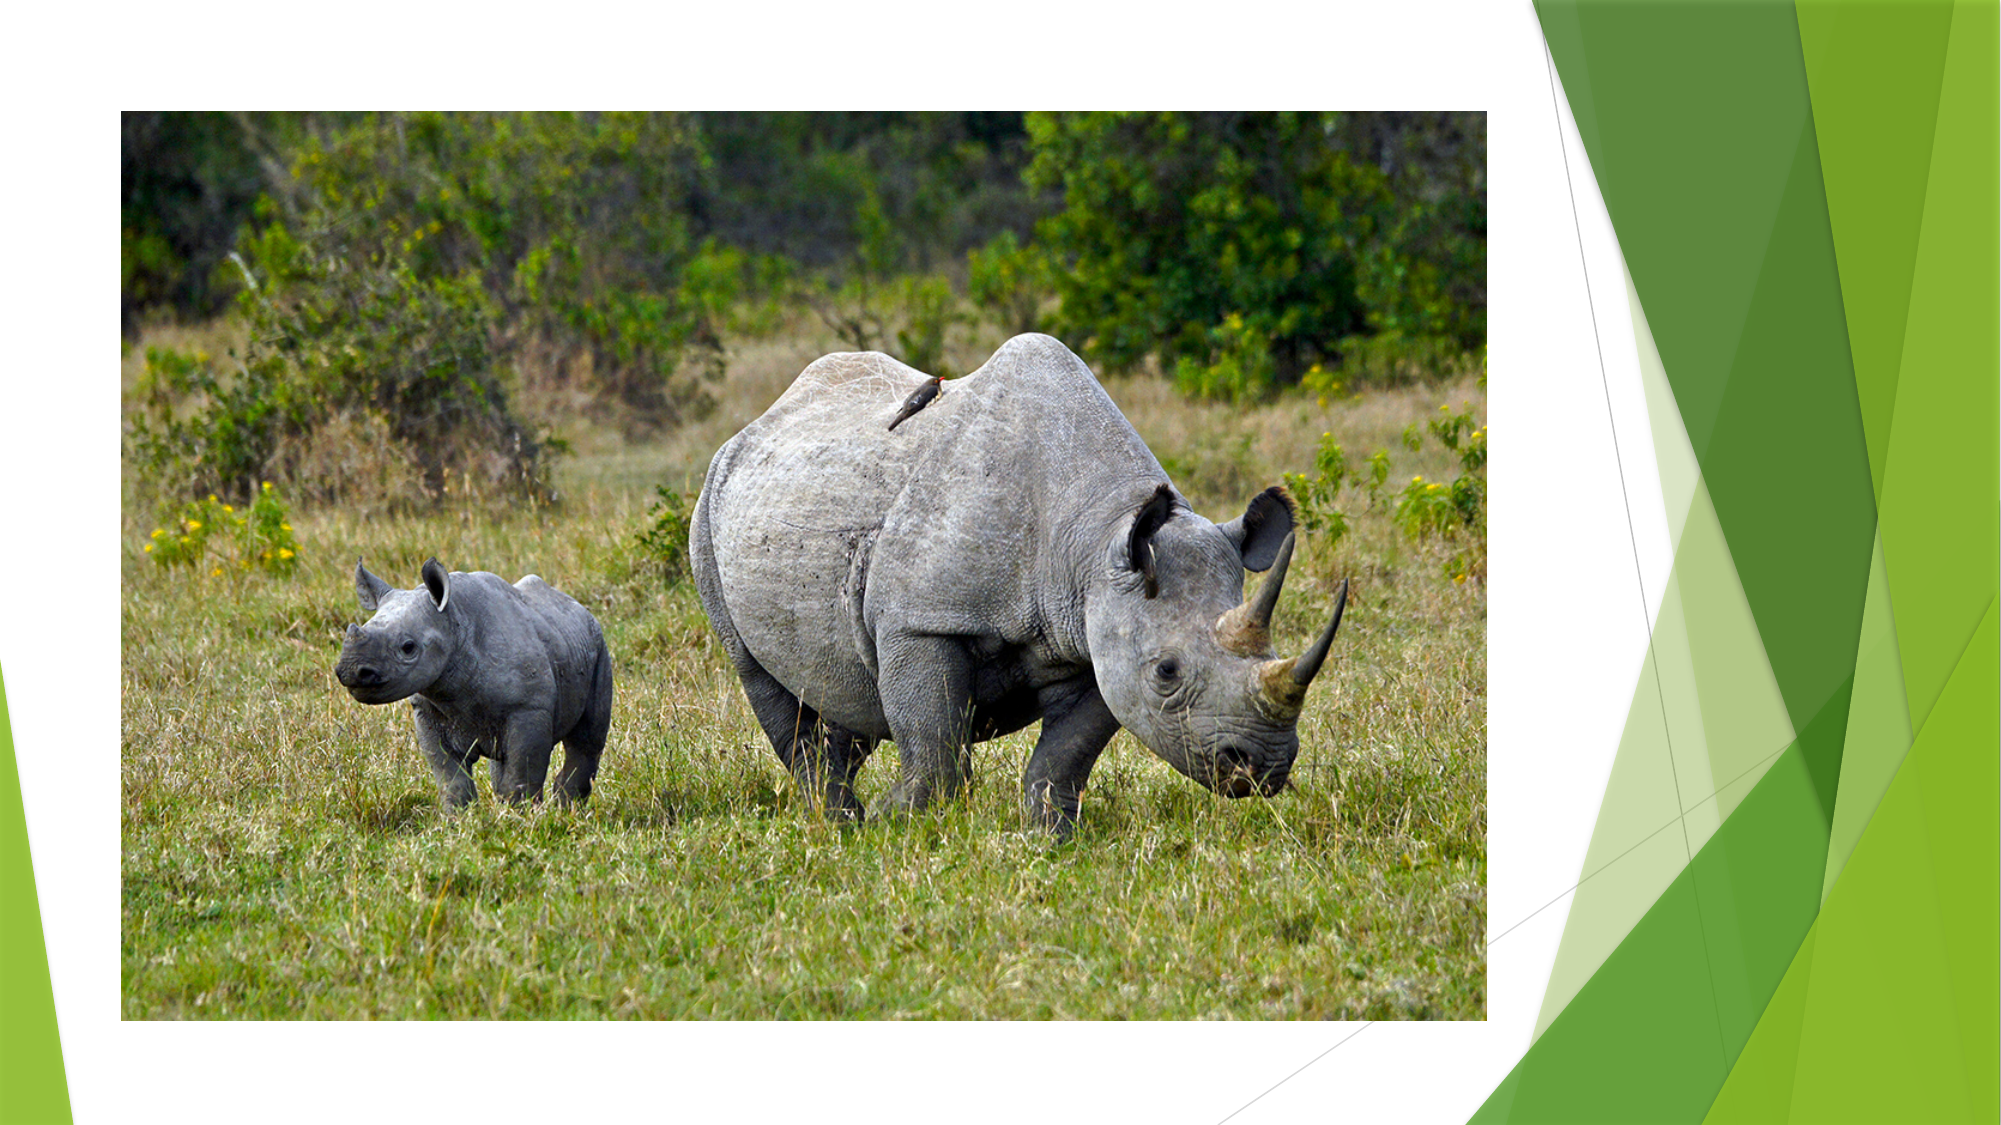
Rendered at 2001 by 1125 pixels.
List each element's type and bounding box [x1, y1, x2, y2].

list [121, 110, 1487, 1022]
